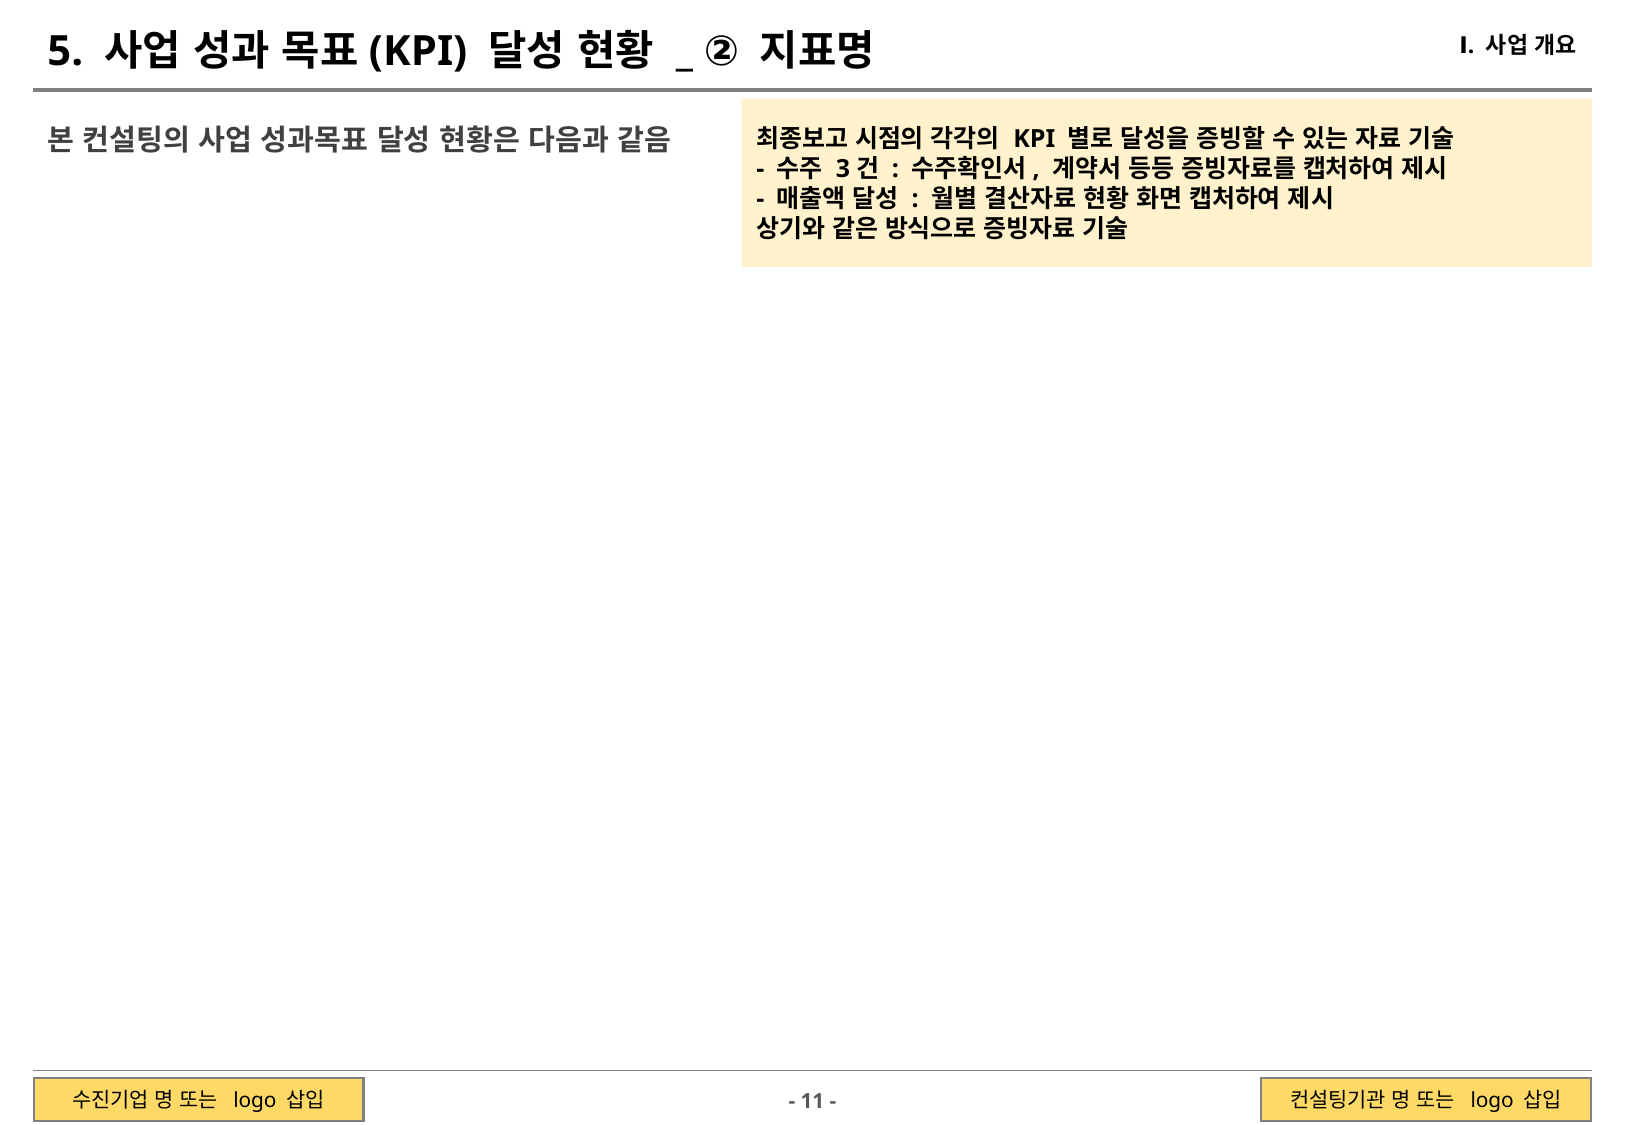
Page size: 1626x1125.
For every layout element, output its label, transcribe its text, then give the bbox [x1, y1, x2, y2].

text_box 5. 사업 성과 목표(KPI) 달성 현황 _ ② 지표명 [32, 16, 1061, 81]
text_box Ⅰ. 사업 개요 [1308, 23, 1593, 66]
text_box 본 컨설팅의 사업 성과목표 달성 현황은 다음과 같음 [32, 113, 741, 164]
text_box 최종보고 시점의 각각의 KPI 별로 달성을 증빙할 수 있는 자료 기술 - 수주 3건 : 수주확인서, 계약서 등등 증빙자료를 캡처하여 제시 - 매출액 달성 : 월별 결산자료 현황 화면 캡처하여 제시 상기와 같은 방식으로 증빙자료 기술 [741, 98, 1593, 268]
